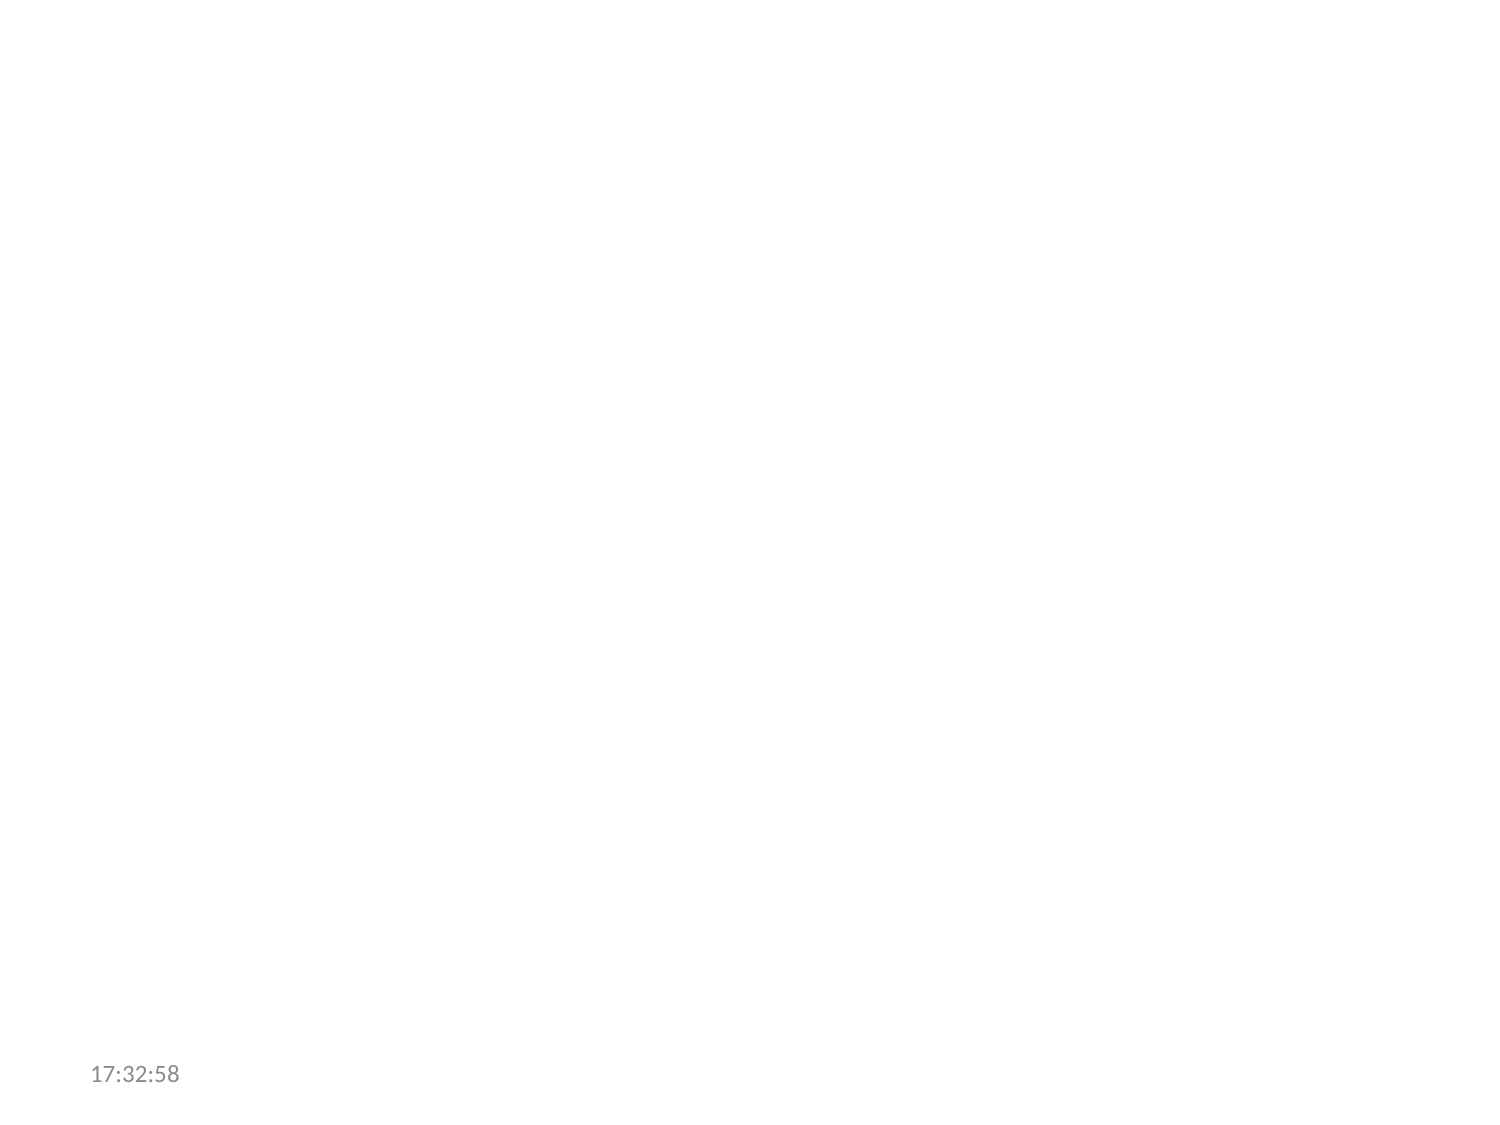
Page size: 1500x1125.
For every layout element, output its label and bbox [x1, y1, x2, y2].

slide_number [75, 1042, 425, 1103]
